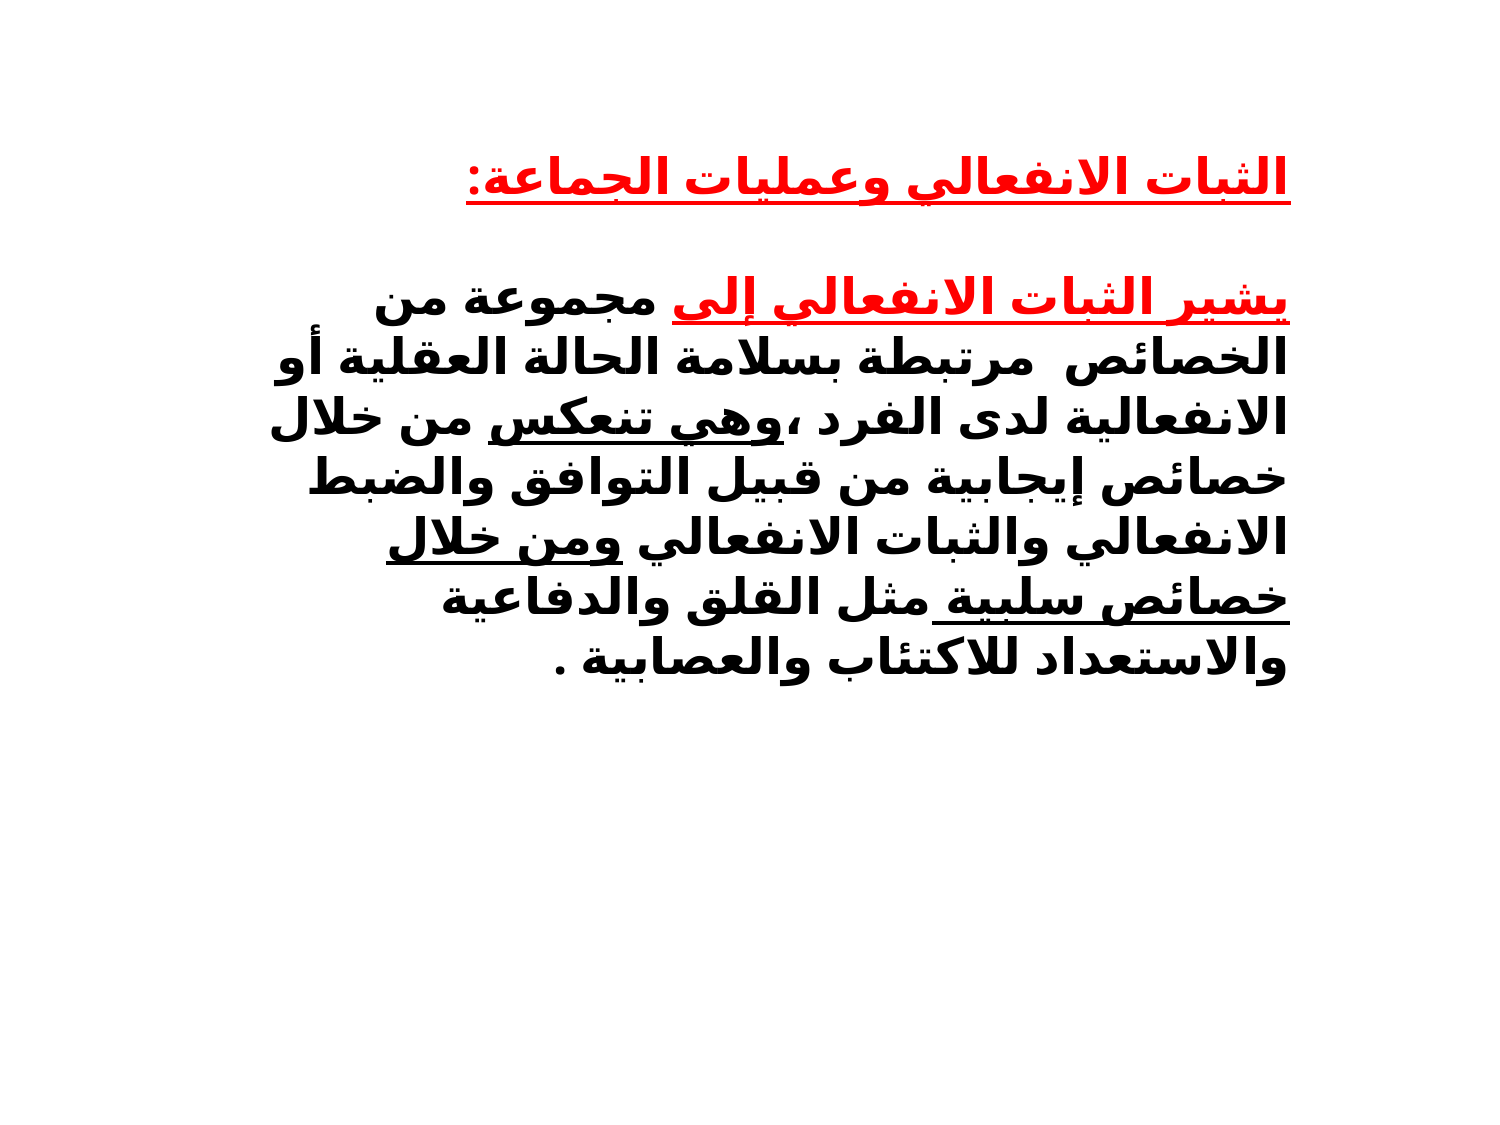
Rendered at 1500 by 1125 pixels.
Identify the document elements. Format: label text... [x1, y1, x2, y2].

text_box الثبات الانفعالي وعمليات الجماعة: يشير الثبات الانفعالي إلى مجموعة من الخصائص مرتبطة بسلامة الحالة العقلية أو الانفعالية لدى الفرد ،وهي تنعكس من خلال خصائص إيجابية من قبيل التوافق والضبط الانفعالي والثبات الانفعالي ومن خلال خصائص سلبية مثل القلق والدفاعية والاستعداد للاكتئاب والعصابية . [230, 137, 1306, 752]
